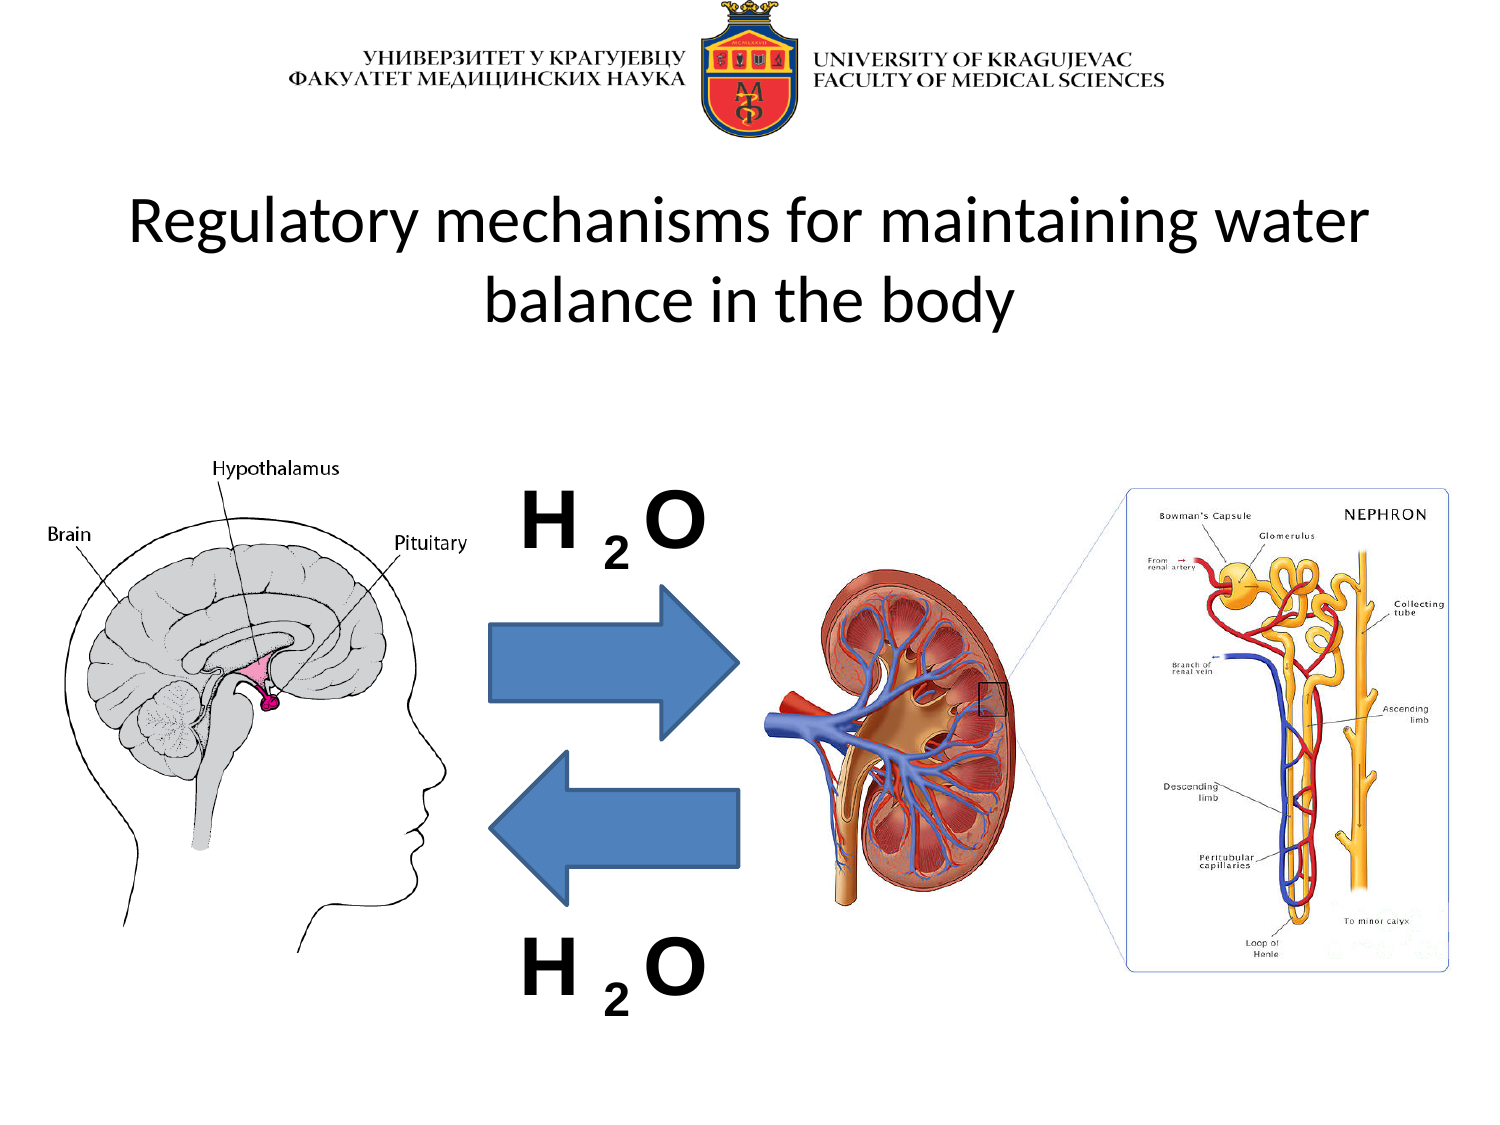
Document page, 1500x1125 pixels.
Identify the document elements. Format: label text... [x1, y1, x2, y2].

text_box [489, 457, 739, 1022]
title Regulatory mechanisms for maintaining water balance in the body [74, 162, 1426, 351]
picture [289, 0, 1164, 138]
picture [739, 467, 1483, 988]
picture [5, 444, 496, 953]
